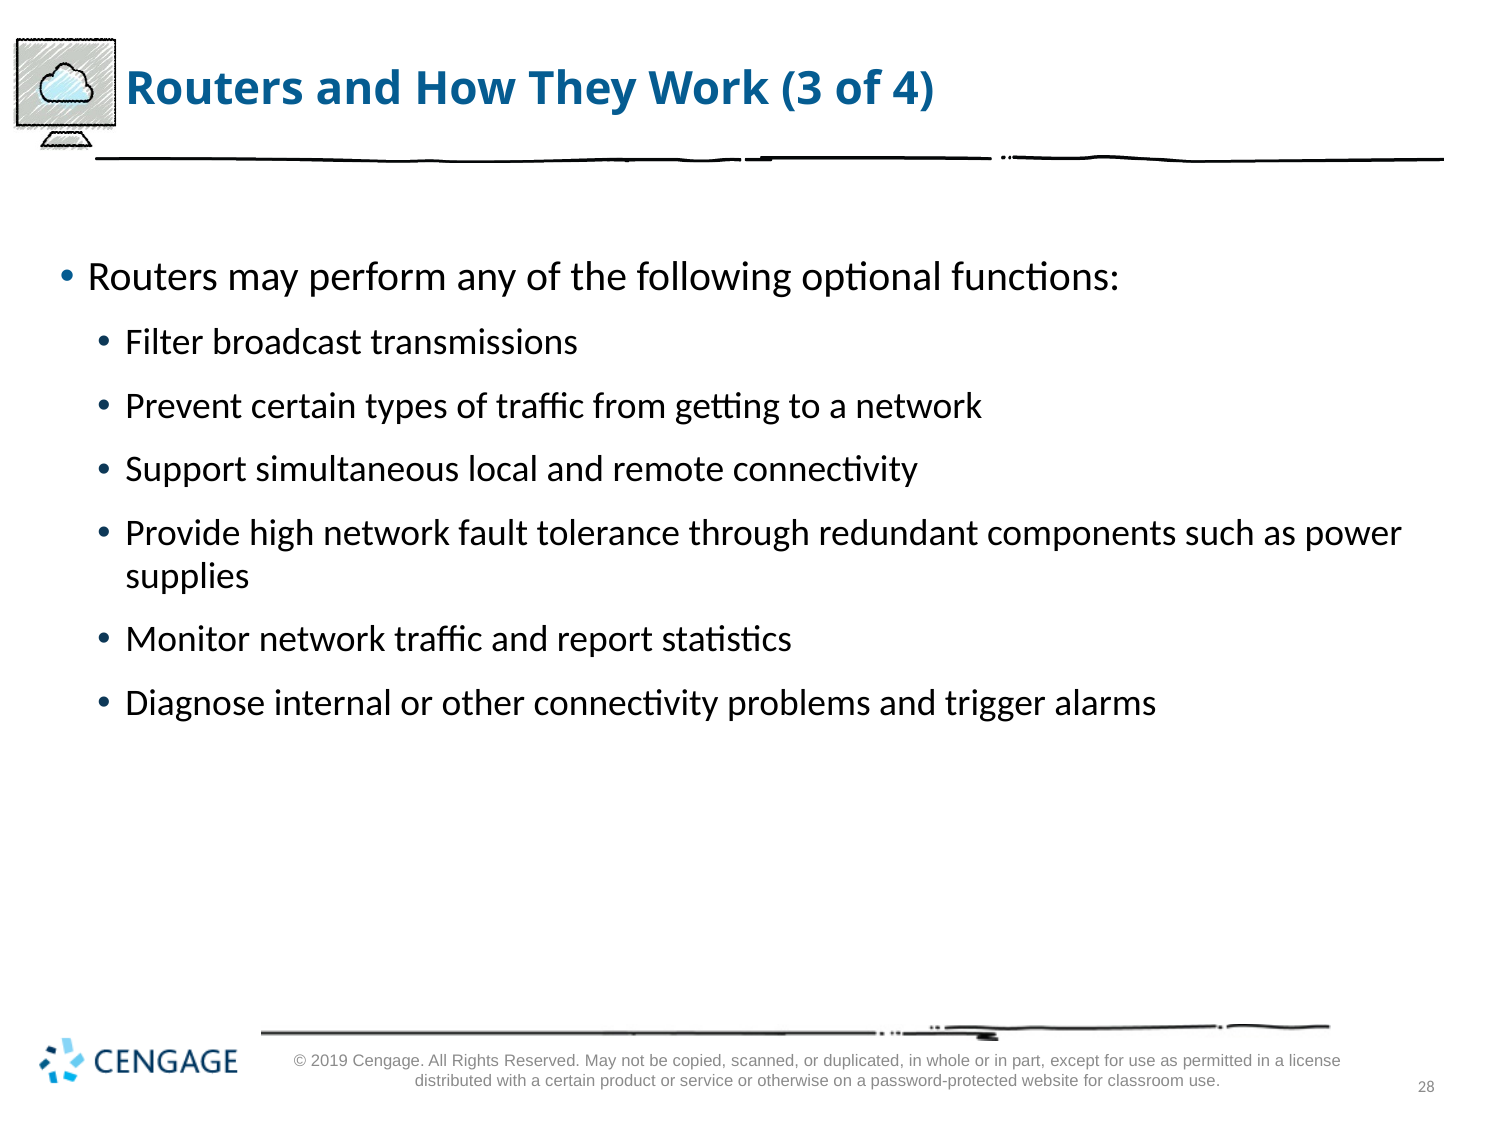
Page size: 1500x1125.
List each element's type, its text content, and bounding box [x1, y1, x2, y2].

footer © 2019 Cengage. All Rights Reserved. May not be copied, scanned, or duplicated, in whole or in part, except for use as permitted in a license distributed with a certain product or service or otherwise on a password-protected website for classroom use. [262, 1050, 1375, 1091]
picture [95, 155, 1444, 163]
picture [13, 36, 117, 151]
list Routers may perform any of the following optional functions: Filter broadcast transmissions Prevent certain types of traffic from getting to a network Support simultaneous local and remote connectivity Provide high network fault tolerance through redundant components such as power supplies Monitor network traffic and report statistics Diagnose internal or other connectivity problems and trigger alarms [59, 252, 1441, 729]
title Routers and How They Work (3 of 4) [125, 66, 1442, 116]
picture [261, 1024, 1331, 1041]
picture [19, 1024, 250, 1096]
